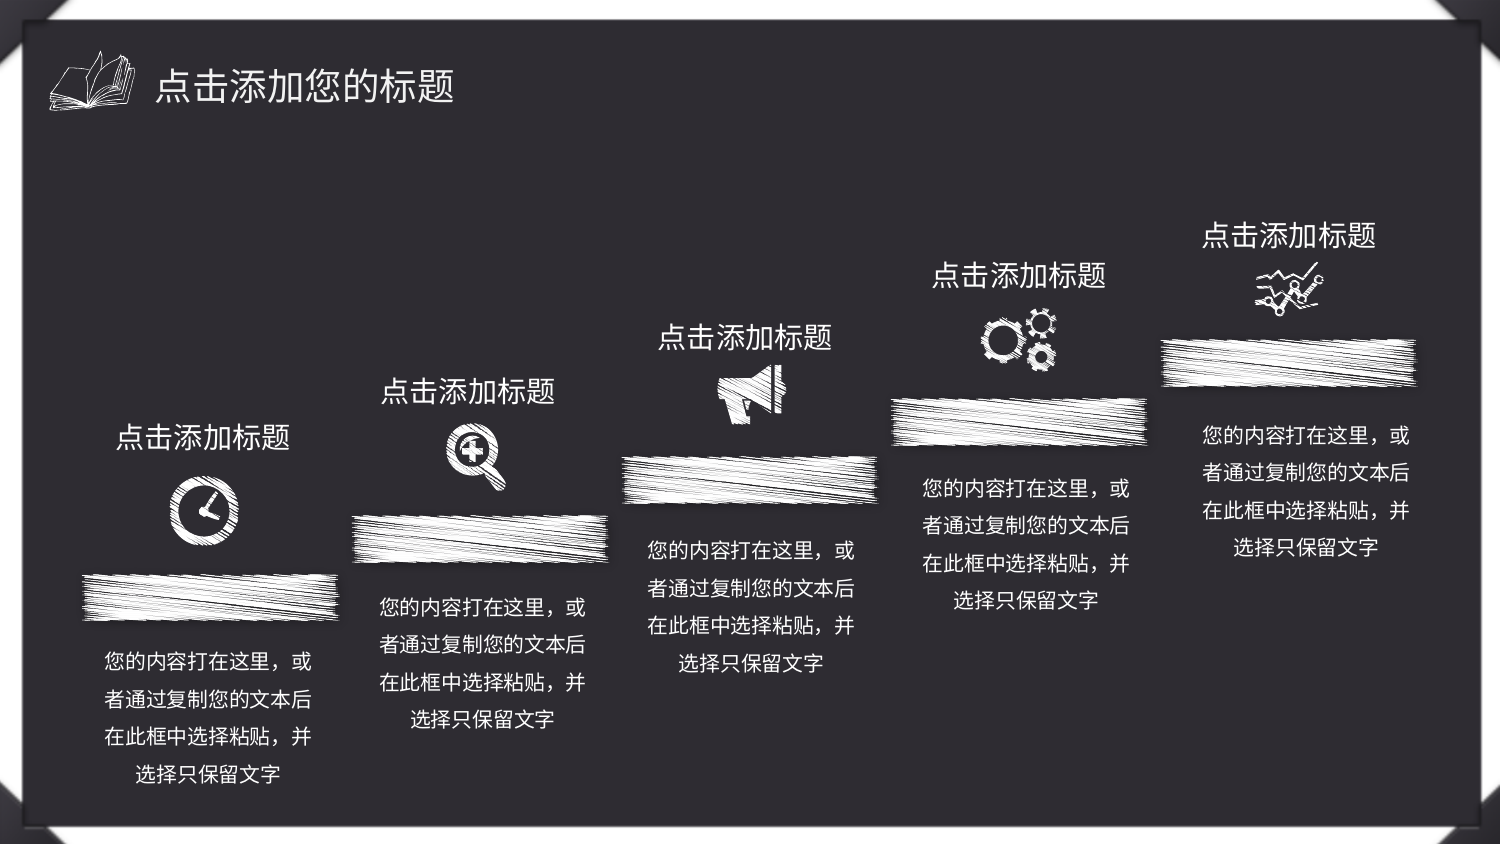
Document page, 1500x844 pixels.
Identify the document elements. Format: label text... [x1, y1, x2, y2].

text_box [81, 574, 340, 621]
text_box [168, 475, 239, 547]
text_box 点击添加您的标题 [139, 55, 513, 116]
text_box [351, 515, 610, 563]
text_box [49, 50, 136, 111]
text_box 您的内容打在这里，或者通过复制您的文本后在此框中选择粘贴，并选择只保留文字 [900, 455, 1153, 620]
text_box 您的内容打在这里，或者通过复制您的文本后在此框中选择粘贴，并选择只保留文字 [81, 629, 335, 794]
text_box [446, 423, 506, 491]
text_box [890, 398, 1149, 446]
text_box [979, 307, 1057, 372]
text_box [621, 456, 879, 504]
text_box [774, 364, 787, 414]
picture [0, 0, 1500, 844]
text_box 点击添加标题 [916, 250, 1122, 300]
text_box 点击添加标题 [642, 311, 848, 362]
text_box 您的内容打在这里，或者通过复制您的文本后在此框中选择粘贴，并选择只保留文字 [356, 574, 610, 739]
text_box 点击添加标题 [1186, 210, 1392, 260]
text_box 点击添加标题 [365, 365, 571, 416]
text_box 您的内容打在这里，或者通过复制您的文本后在此框中选择粘贴，并选择只保留文字 [1180, 402, 1433, 567]
text_box [1254, 274, 1324, 317]
text_box 您的内容打在这里，或者通过复制您的文本后在此框中选择粘贴，并选择只保留文字 [625, 518, 879, 683]
text_box [1255, 261, 1319, 281]
text_box [1160, 339, 1418, 387]
text_box [717, 364, 772, 425]
text_box 点击添加标题 [100, 411, 307, 462]
